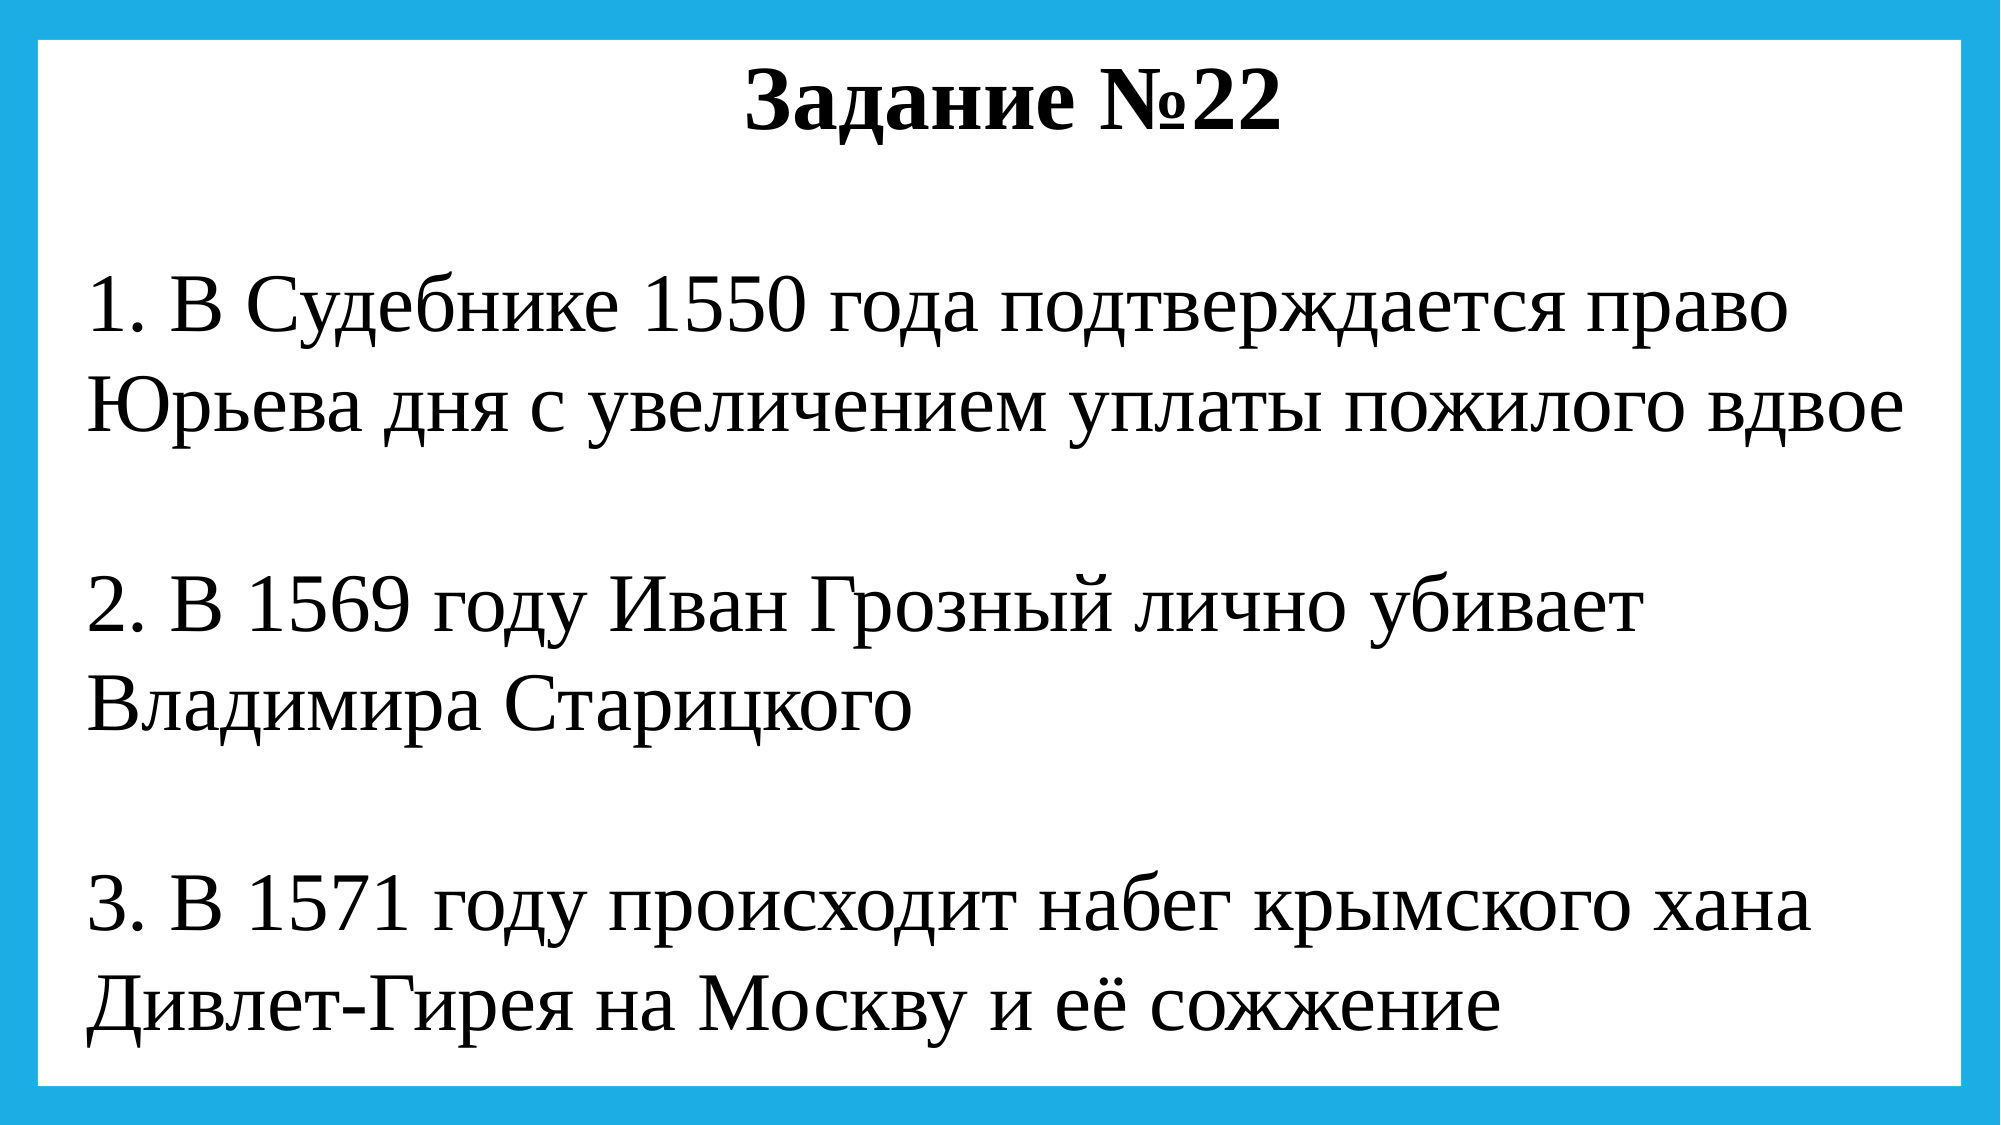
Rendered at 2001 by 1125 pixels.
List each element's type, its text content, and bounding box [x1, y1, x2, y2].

text_box Задание №22 1. В Судебнике 1550 года подтверждается право Юрьева дня с увеличением уплаты пожилого вдвое 2. В 1569 году Иван Грозный лично убивает Владимира Старицкого 3. В 1571 году происходит набег крымского хана Дивлет-Гирея на Москву и её сожжение [71, 30, 1957, 1055]
